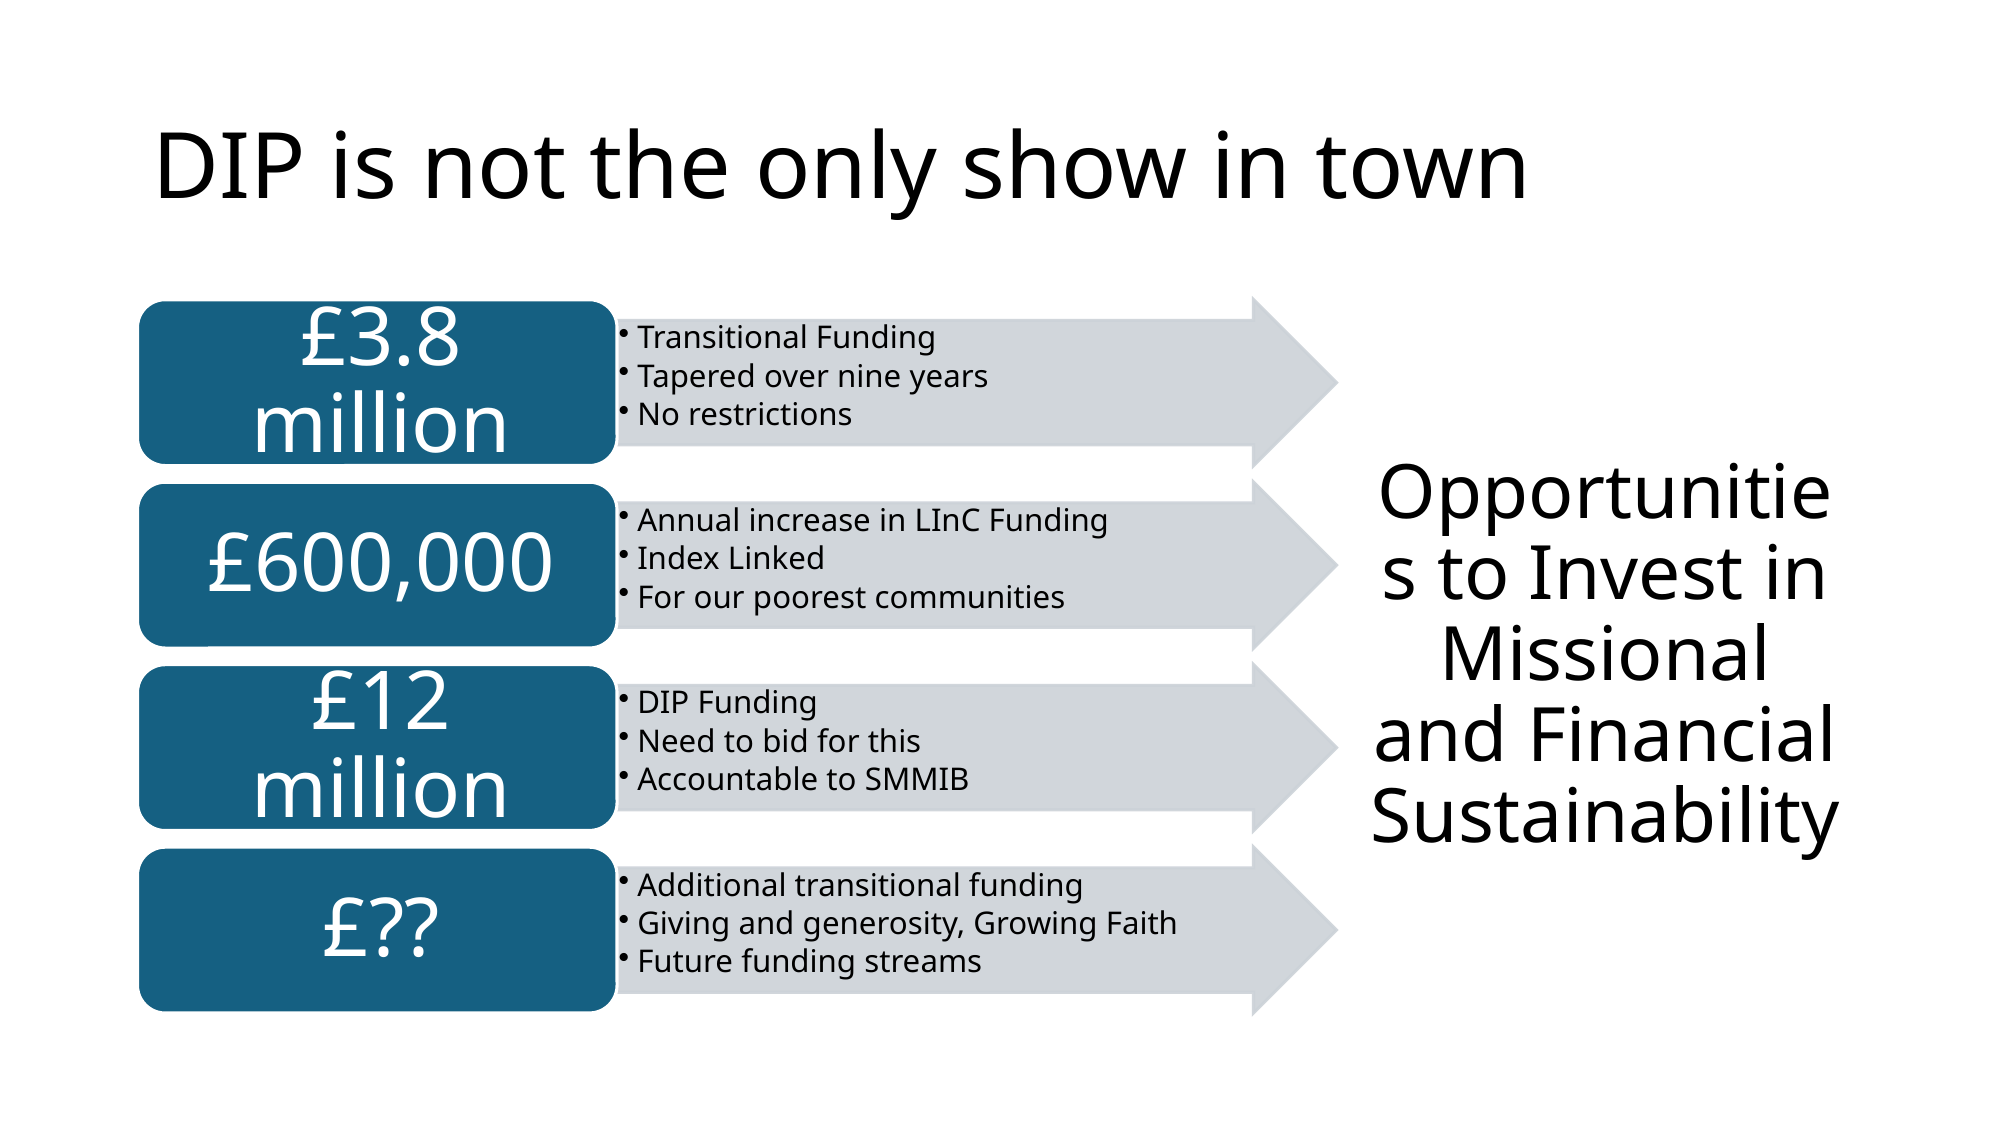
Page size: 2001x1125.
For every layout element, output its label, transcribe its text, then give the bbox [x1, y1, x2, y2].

title DIP is not the only show in town [137, 59, 1863, 278]
list Opportunities to Invest in Missional and Financial Sustainability [1348, 299, 1863, 1014]
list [136, 298, 1337, 1014]
